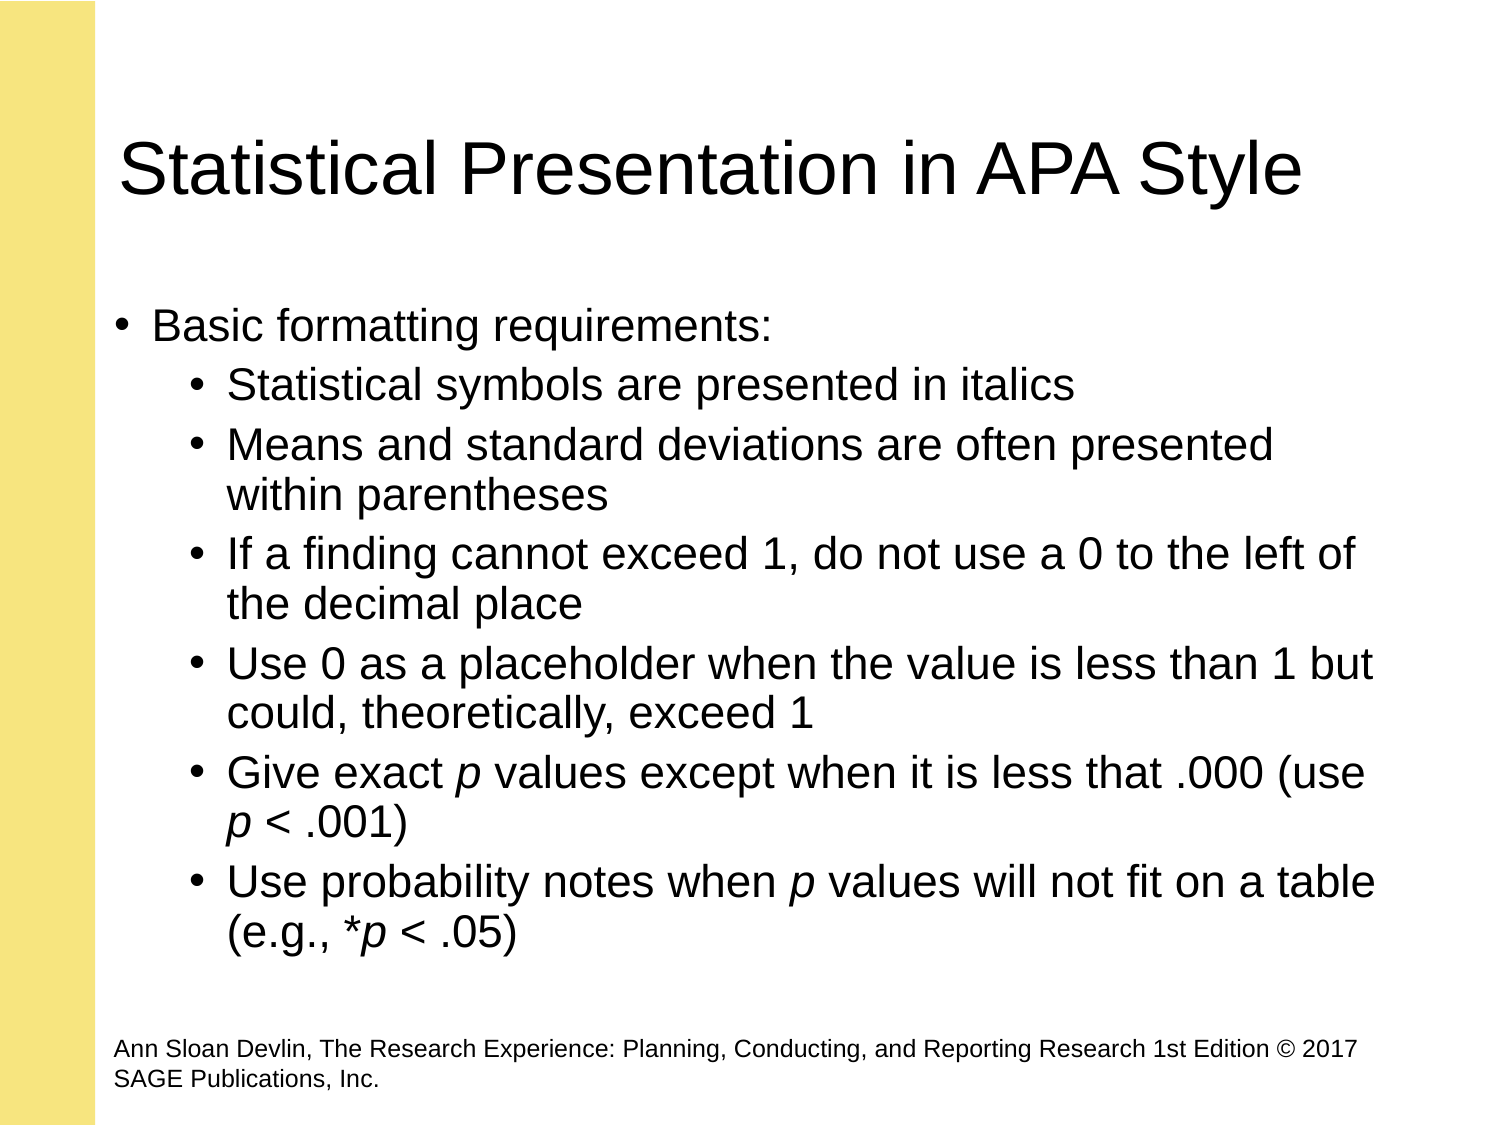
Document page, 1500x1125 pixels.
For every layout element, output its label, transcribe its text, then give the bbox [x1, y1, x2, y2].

list Basic formatting requirements: Statistical symbols are presented in italics Means and standard deviations are often presented within parentheses If a finding cannot exceed 1, do not use a 0 to the left of the decimal place Use 0 as a placeholder when the value is less than 1 but could, theoretically, exceed 1 Give exact p values except when it is less that .000 (use p < .001) Use probability notes when p values will not fit on a table (e.g., *p < .05) [99, 293, 1400, 962]
title Statistical Presentation in APA Style [103, 103, 1331, 237]
picture [0, 1, 96, 1125]
